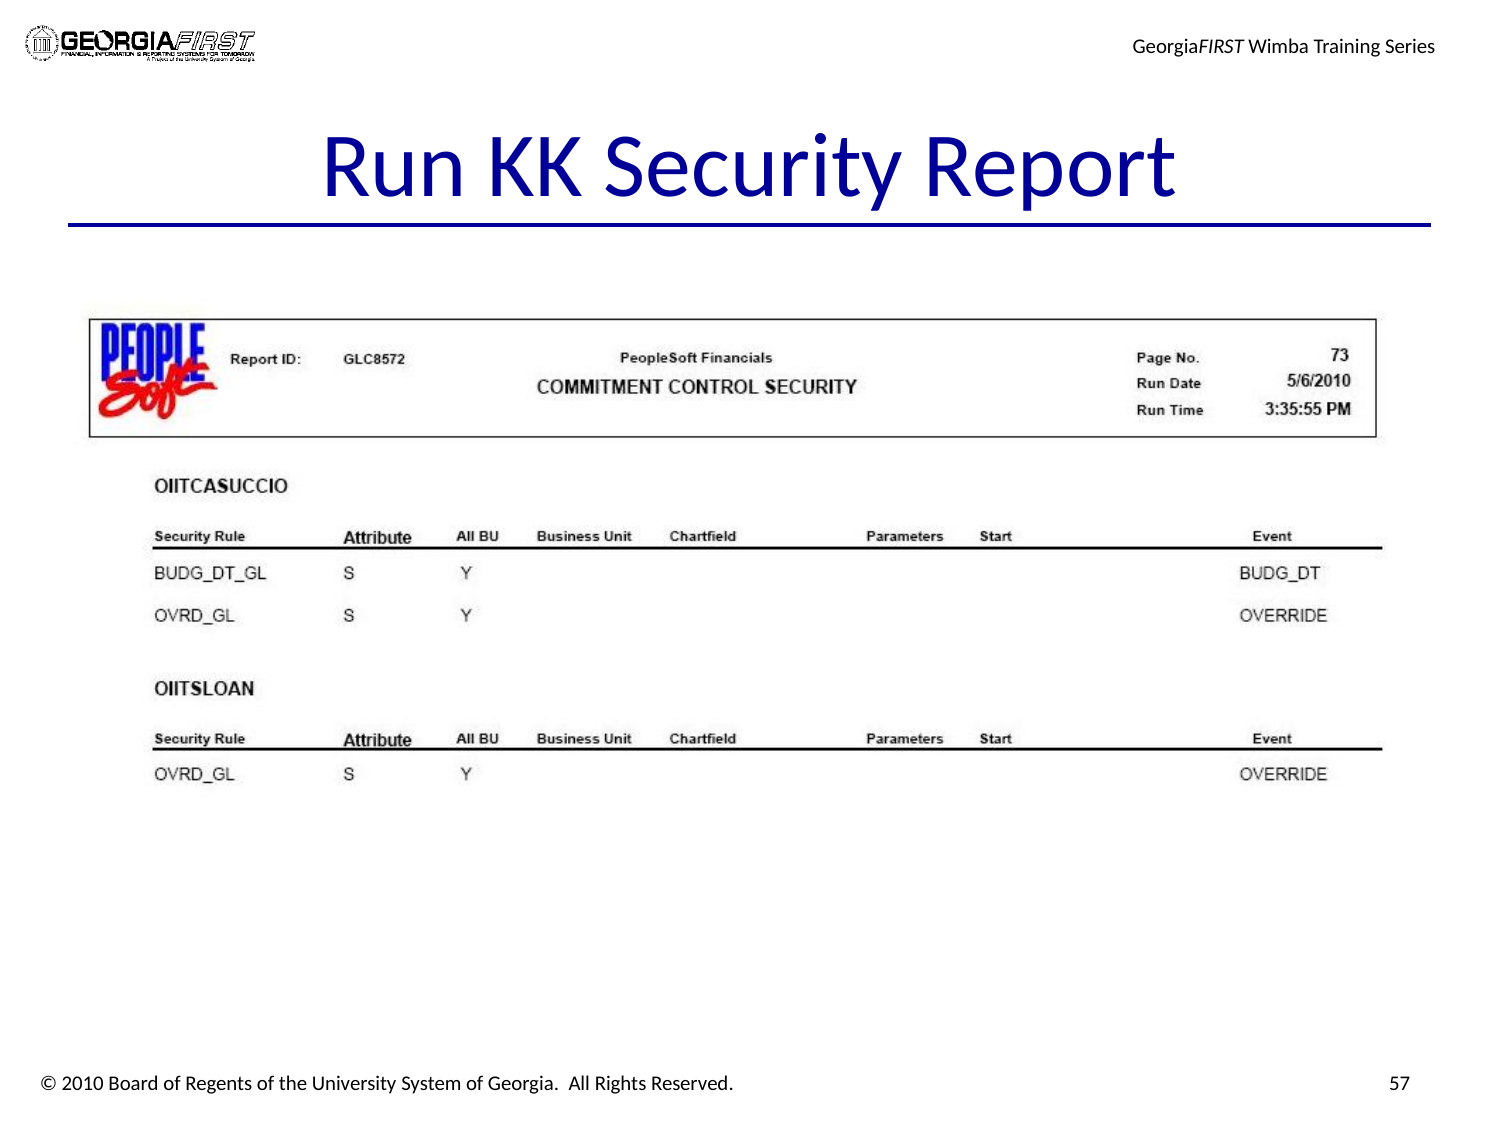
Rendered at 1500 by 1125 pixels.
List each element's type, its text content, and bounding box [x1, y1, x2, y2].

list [74, 299, 1426, 824]
picture [24, 24, 255, 63]
title Run KK Security Report [75, 87, 1425, 233]
